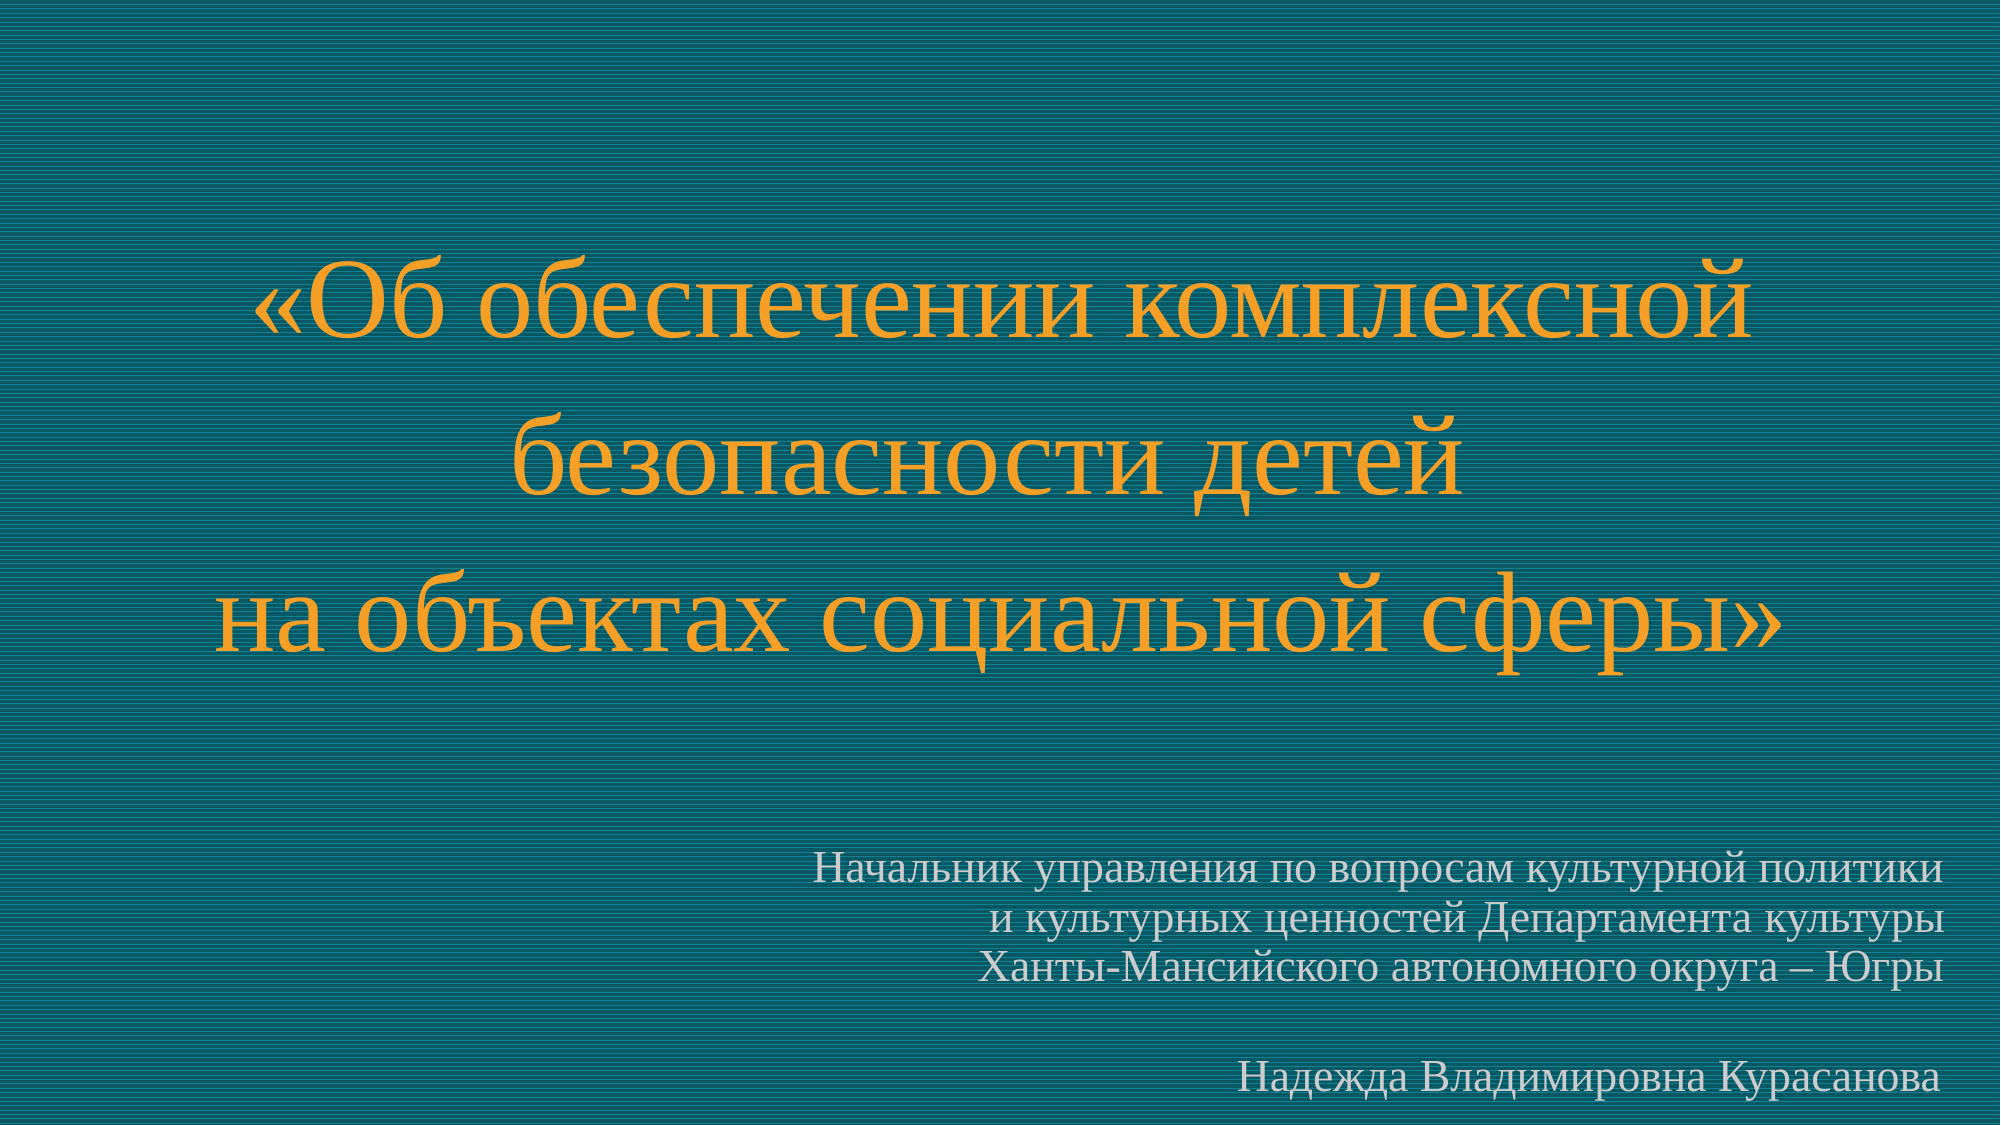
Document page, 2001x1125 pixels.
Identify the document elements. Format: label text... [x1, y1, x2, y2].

title «Об обеспечении комплексной безопасности детей на объектах социальной сферы» [67, 203, 1937, 674]
text_box Начальник управления по вопросам культурной политики и культурных ценностей Департамента культуры Ханты-Мансийского автономного округа – Югры Надежда Владимировна Курасанова [772, 843, 1957, 1104]
